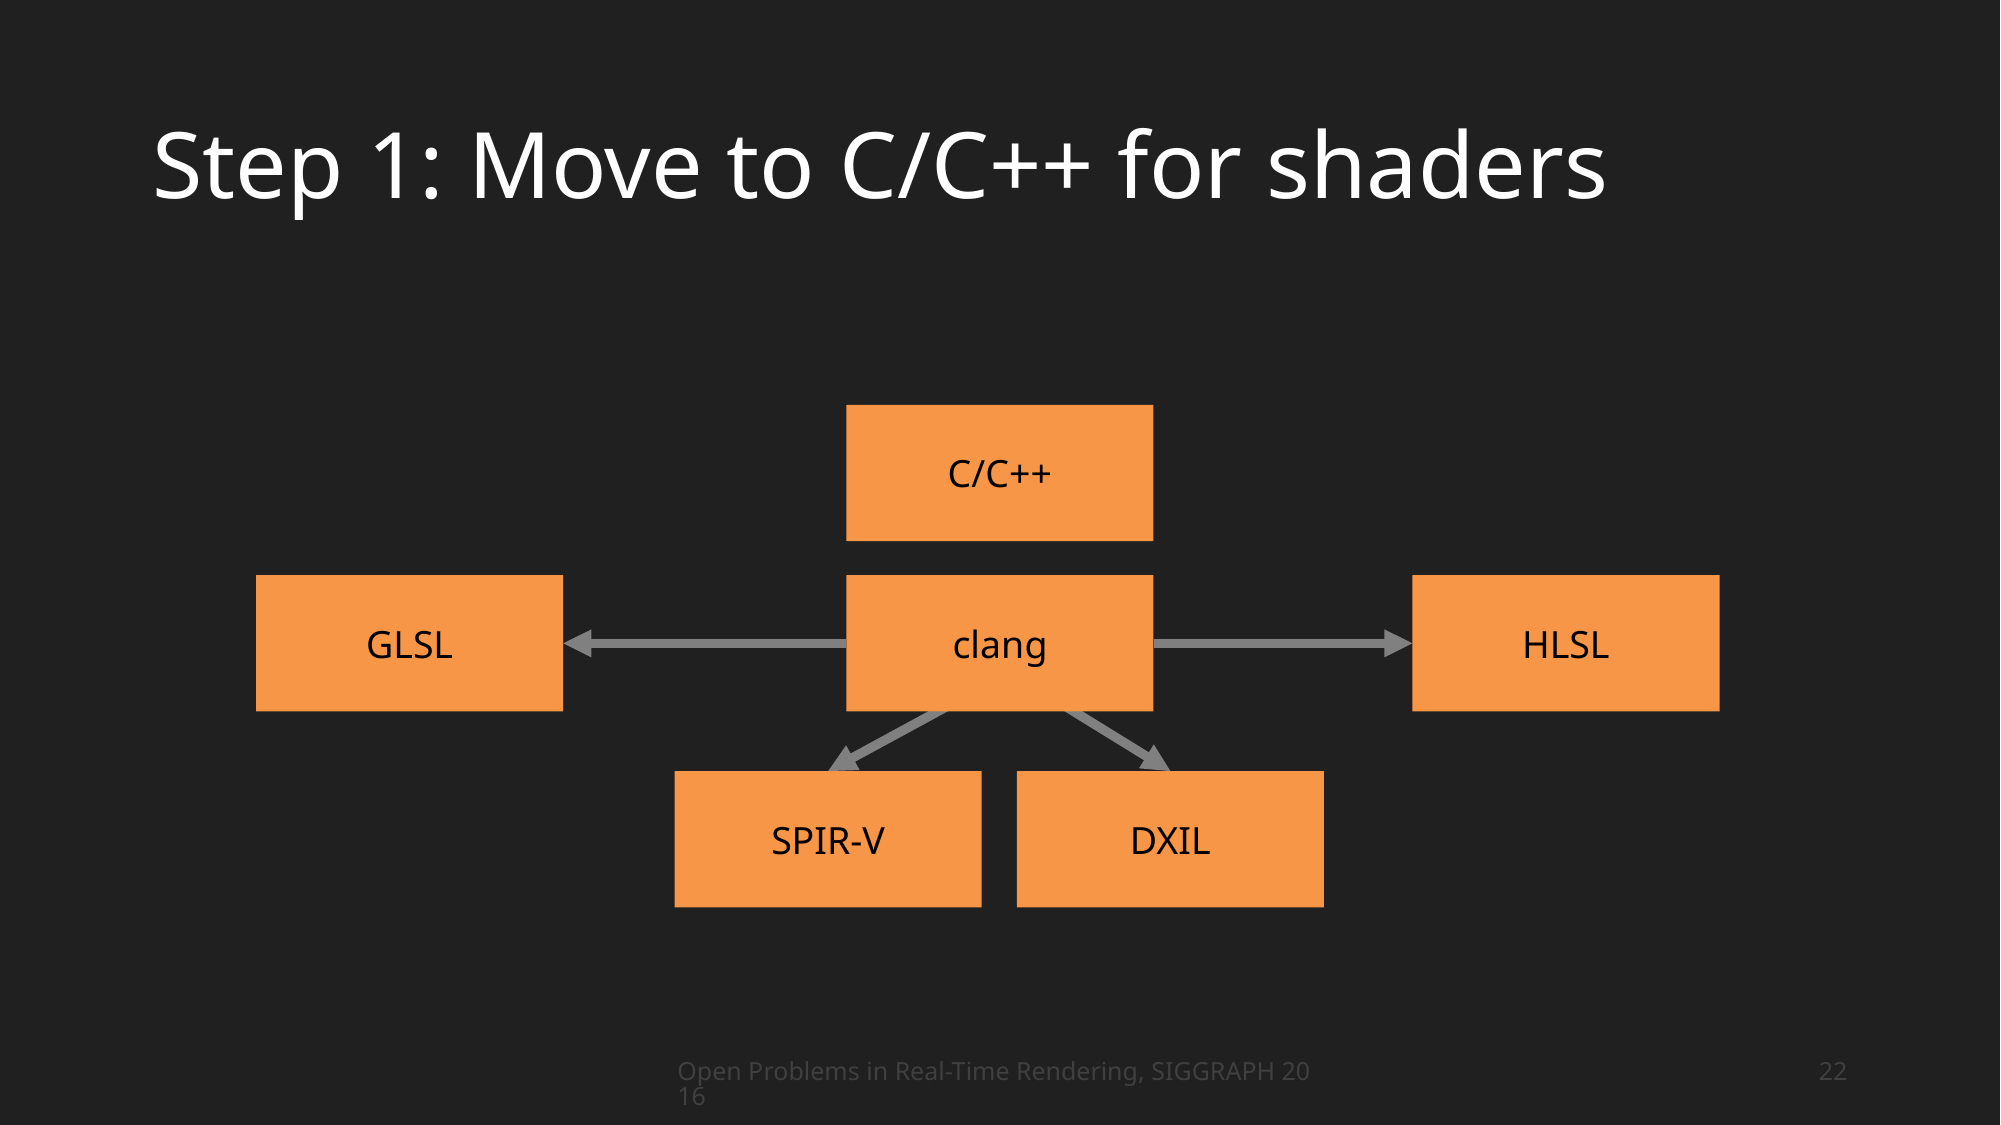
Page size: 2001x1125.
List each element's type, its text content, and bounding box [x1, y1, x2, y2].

title Step 1: Move to C/C++ for shaders [137, 59, 1863, 278]
slide_number 22 [1412, 1042, 1863, 1103]
footer Open Problems in Real-Time Rendering, SIGGRAPH 2016 [662, 1042, 1338, 1103]
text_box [256, 575, 1720, 712]
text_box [674, 712, 1324, 908]
text_box C/C++ [845, 404, 1154, 542]
